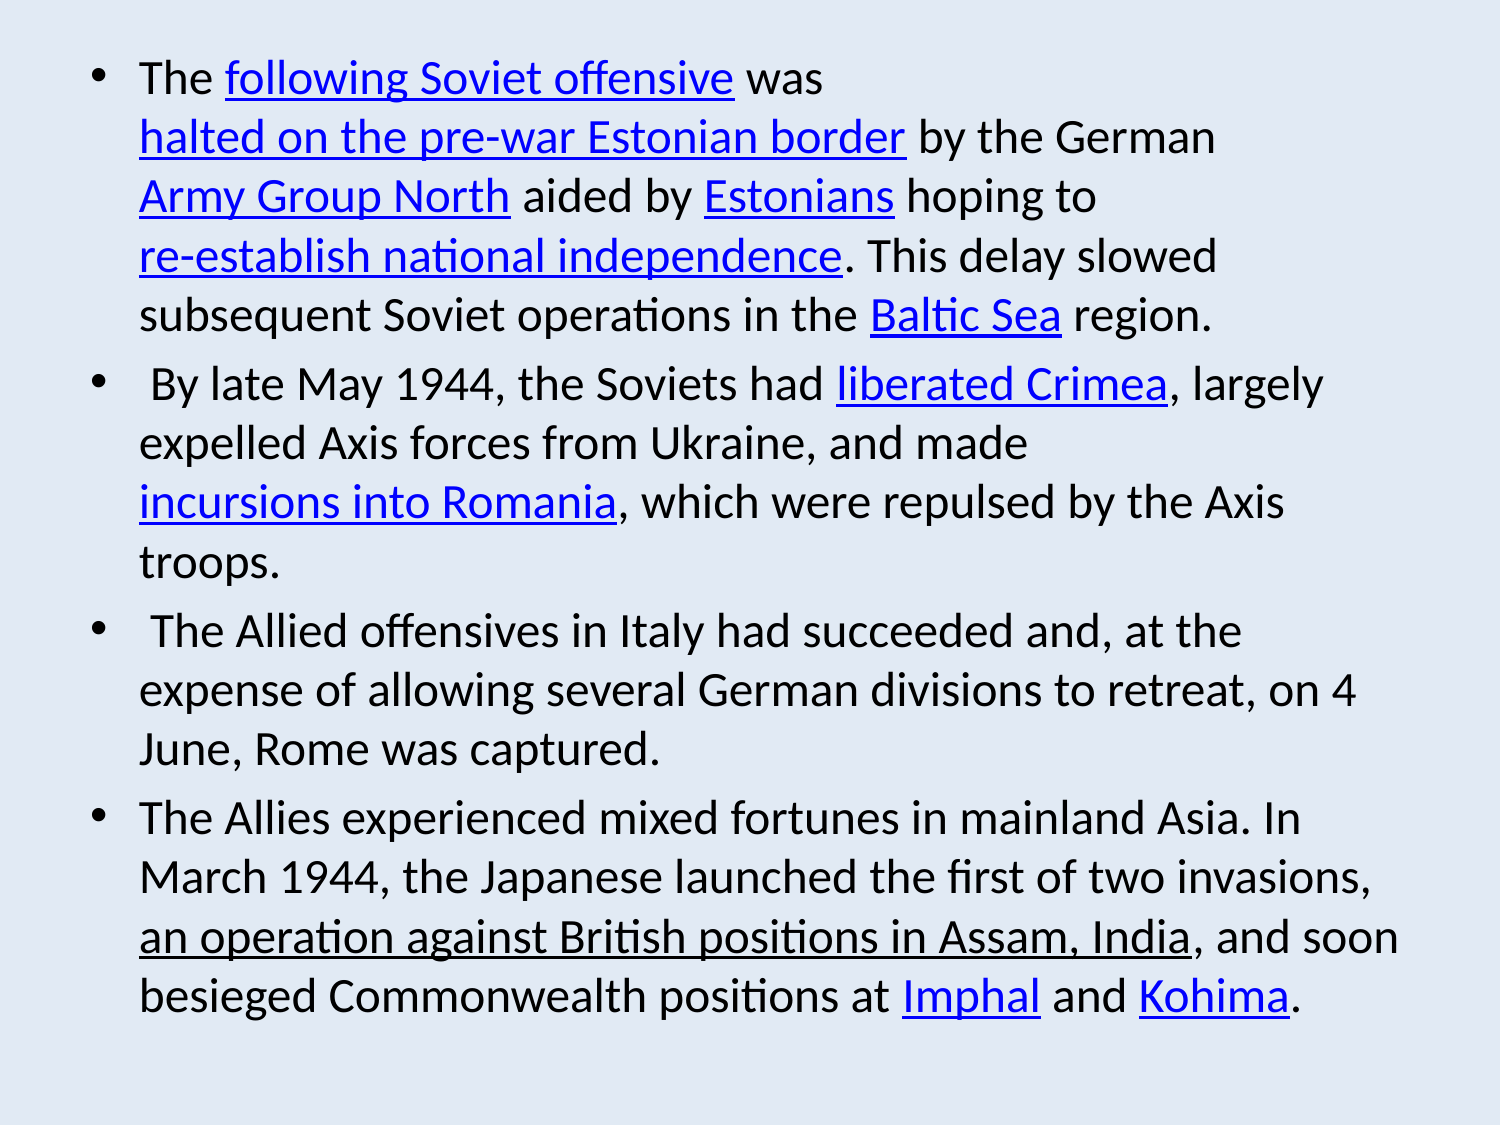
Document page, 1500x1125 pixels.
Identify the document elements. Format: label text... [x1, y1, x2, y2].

list The following Soviet offensive was halted on the pre-war Estonian border by the German Army Group North aided by Estonians hoping to re-establish national independence. This delay slowed subsequent Soviet operations in the Baltic Sea region. By late May 1944, the Soviets had liberated Crimea, largely expelled Axis forces from Ukraine, and made incursions into Romania, which were repulsed by the Axis troops. The Allied offensives in Italy had succeeded and, at the expense of allowing several German divisions to retreat, on 4 June, Rome was captured. The Allies experienced mixed fortunes in mainland Asia. In March 1944, the Japanese launched the first of two invasions, an operation against British positions in Assam, India, and soon besieged Commonwealth positions at Imphal and Kohima. [75, 37, 1425, 1063]
